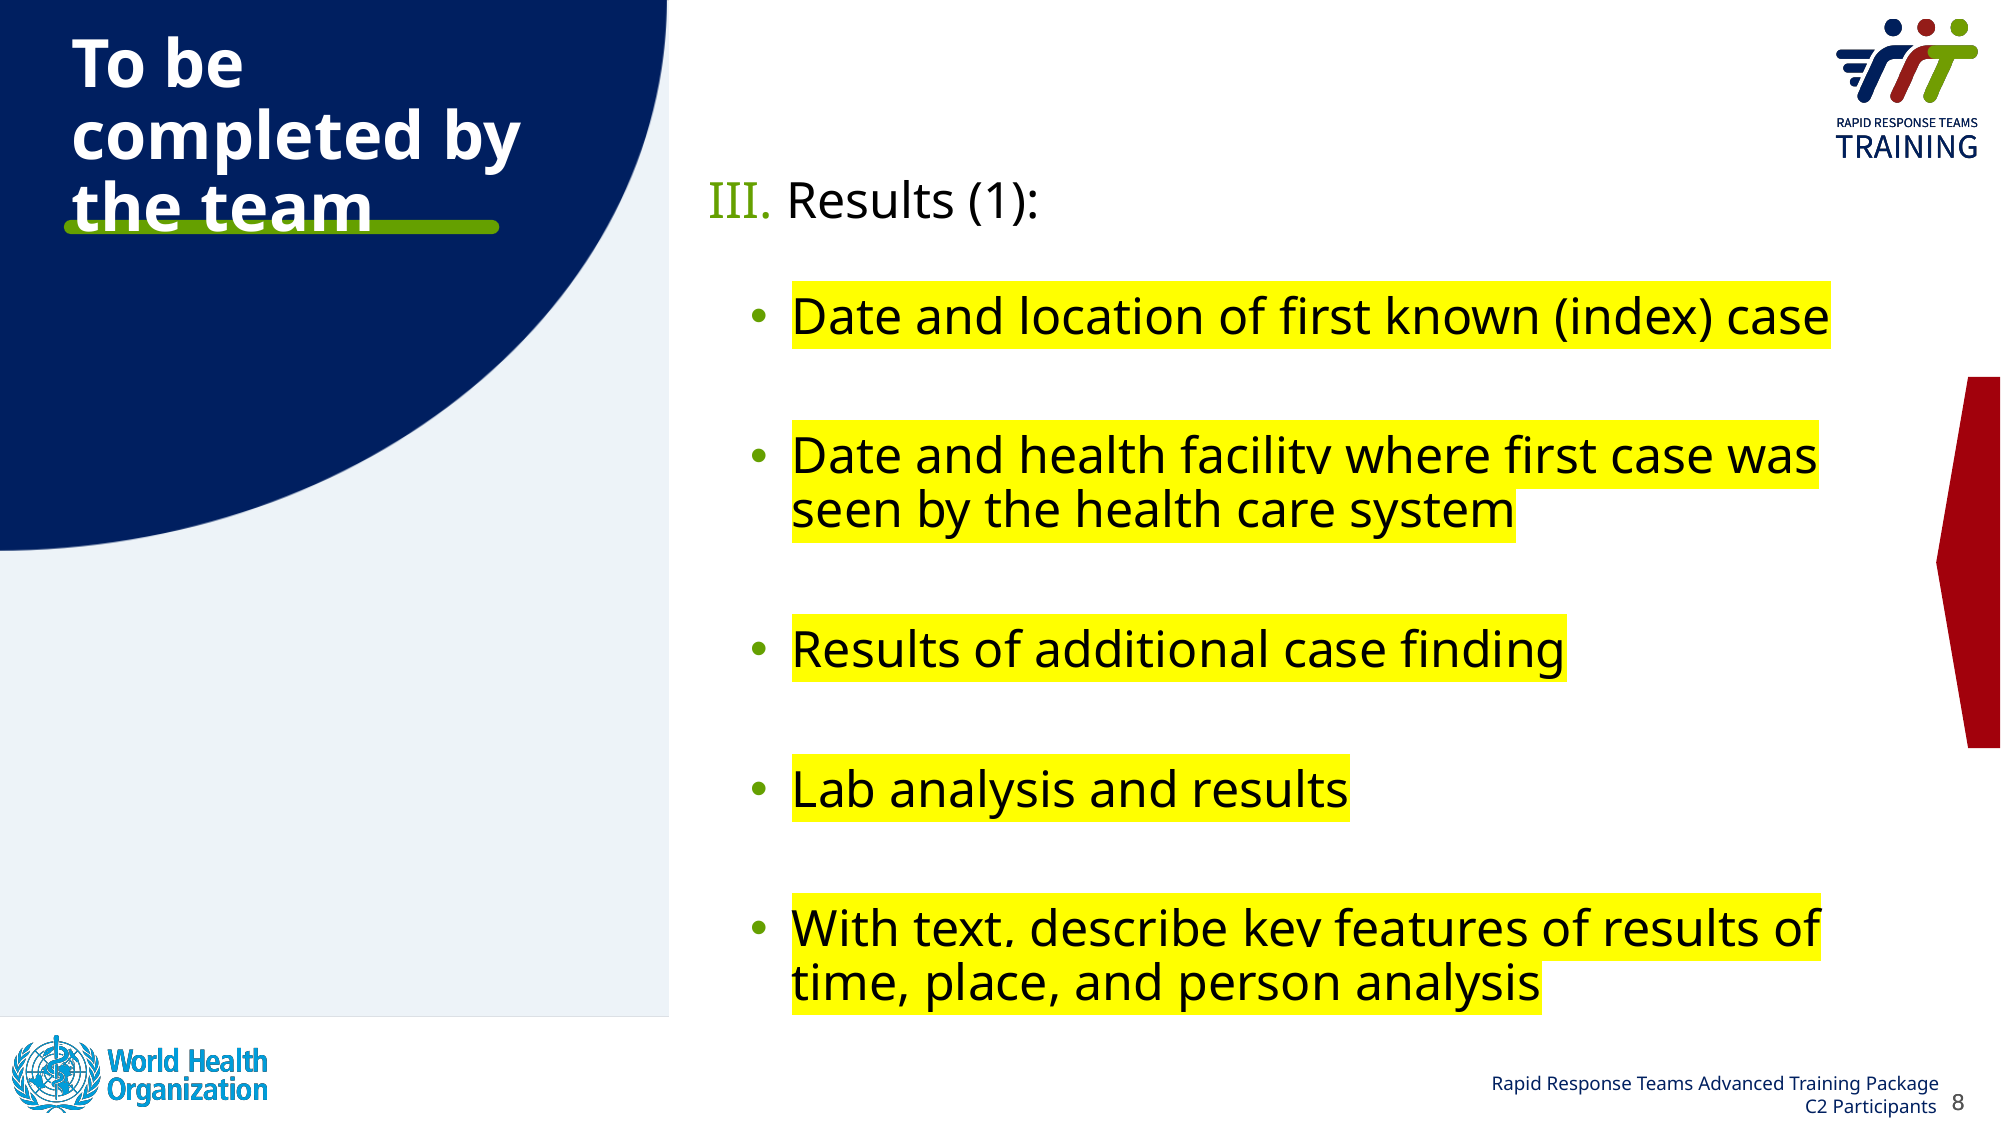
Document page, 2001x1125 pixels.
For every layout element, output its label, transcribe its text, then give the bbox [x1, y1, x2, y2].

picture [12, 1035, 54, 1068]
list III. Results (1): Date and location of first known (index) case Date and health facility where first case was seen by the health care system Results of additional case finding Lab analysis and results With text, describe key features of results of time, place, and person analysis [700, 137, 1937, 1049]
title To be completed by the team [63, 0, 600, 298]
picture [22, 1062, 26, 1077]
picture [36, 1088, 78, 1105]
picture [50, 1108, 62, 1113]
picture [24, 1054, 36, 1087]
picture [40, 1062, 47, 1070]
picture [46, 1056, 54, 1062]
picture [59, 1035, 267, 1113]
picture [71, 1053, 90, 1091]
picture [12, 1083, 48, 1113]
picture [30, 1083, 37, 1091]
picture [1835, 19, 1978, 167]
picture [34, 1054, 43, 1078]
picture [0, 0, 669, 1018]
